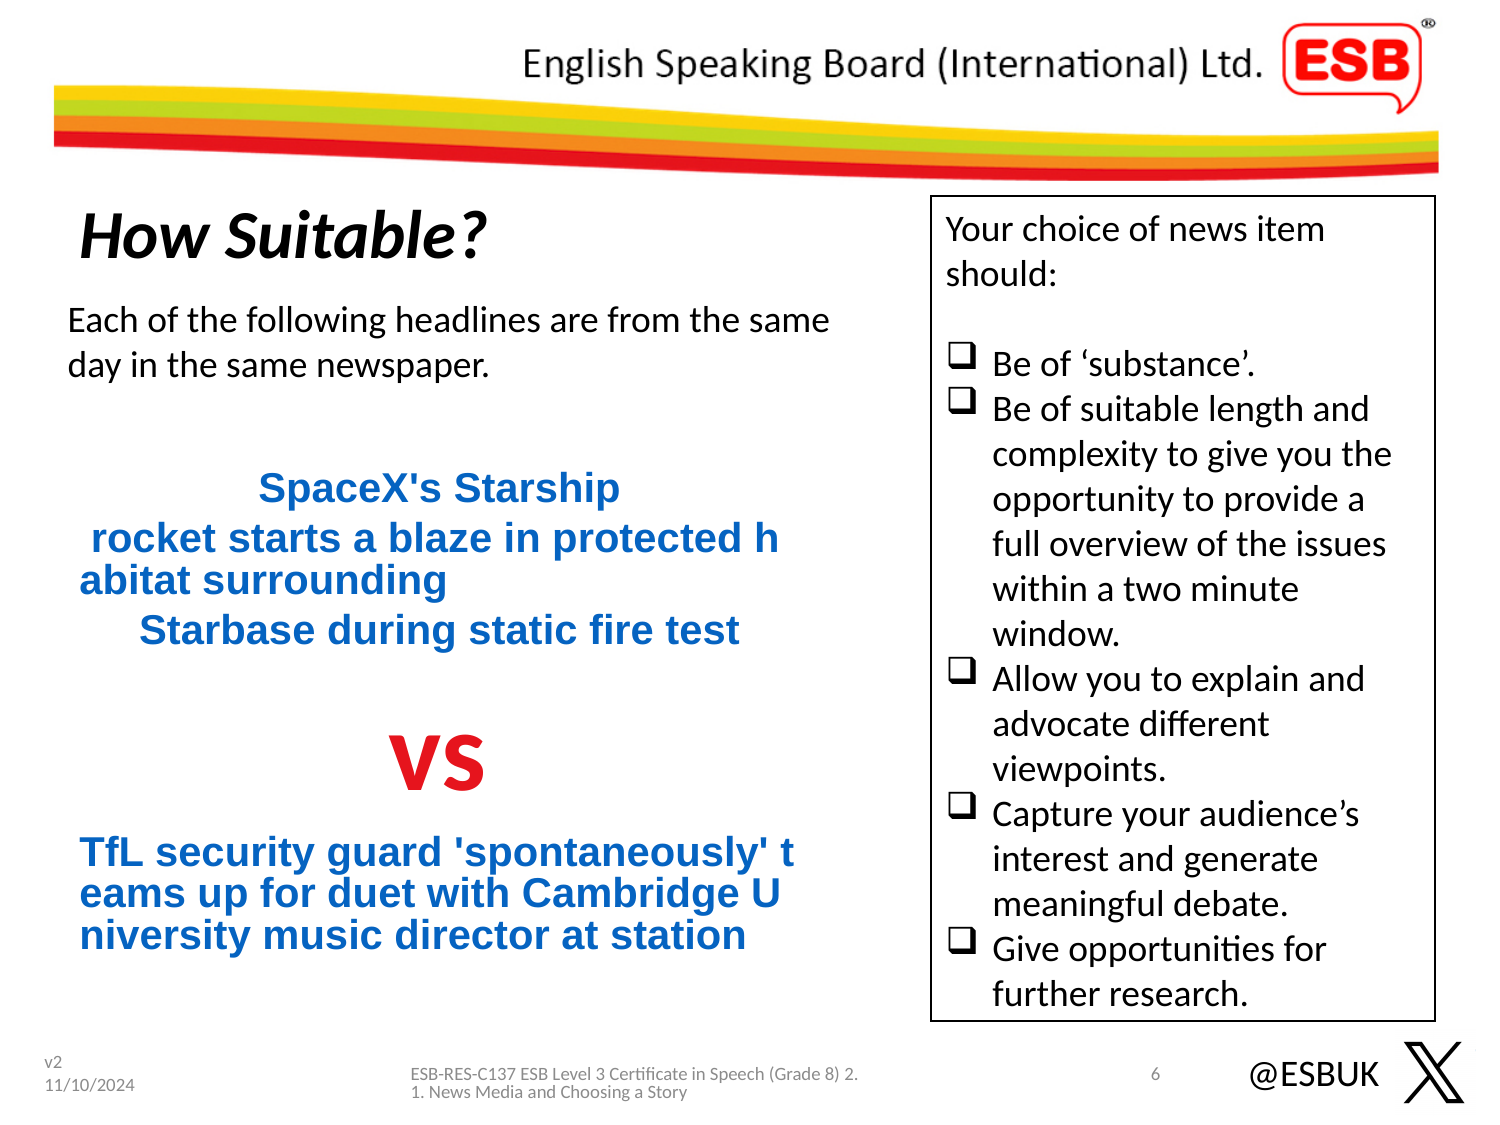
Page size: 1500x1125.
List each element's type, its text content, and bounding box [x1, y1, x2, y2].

slide_number 6 [930, 1042, 1176, 1103]
text_box vs [373, 670, 502, 821]
text_box Your choice of news item should: Be of ‘substance’. Be of suitable length and complexity to give you the opportunity to provide a full overview of the issues within a two minute window. Allow you to explain and advocate different viewpoints. Capture your audience’s interest and generate meaningful debate. Give opportunities for further research. [930, 195, 1436, 1022]
picture [0, 0, 1500, 189]
picture [1395, 1029, 1476, 1116]
text_box Each of the following headlines are from the same day in the same newspaper. [53, 287, 891, 393]
title How Suitable? [64, 165, 1359, 308]
footer ESB-RES-C137 ESB Level 3 Certificate in Speech (Grade 8) 2.1. News Media and Choosing a Story [395, 1042, 874, 1103]
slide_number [29, 1042, 160, 1103]
text_box SpaceX's Starship rocket starts a blaze in protected habitat surrounding Starbase during static fire test [64, 453, 816, 619]
text_box TfL security guard 'spontaneously' teams up for duet with Cambridge University music director at station [64, 816, 816, 883]
